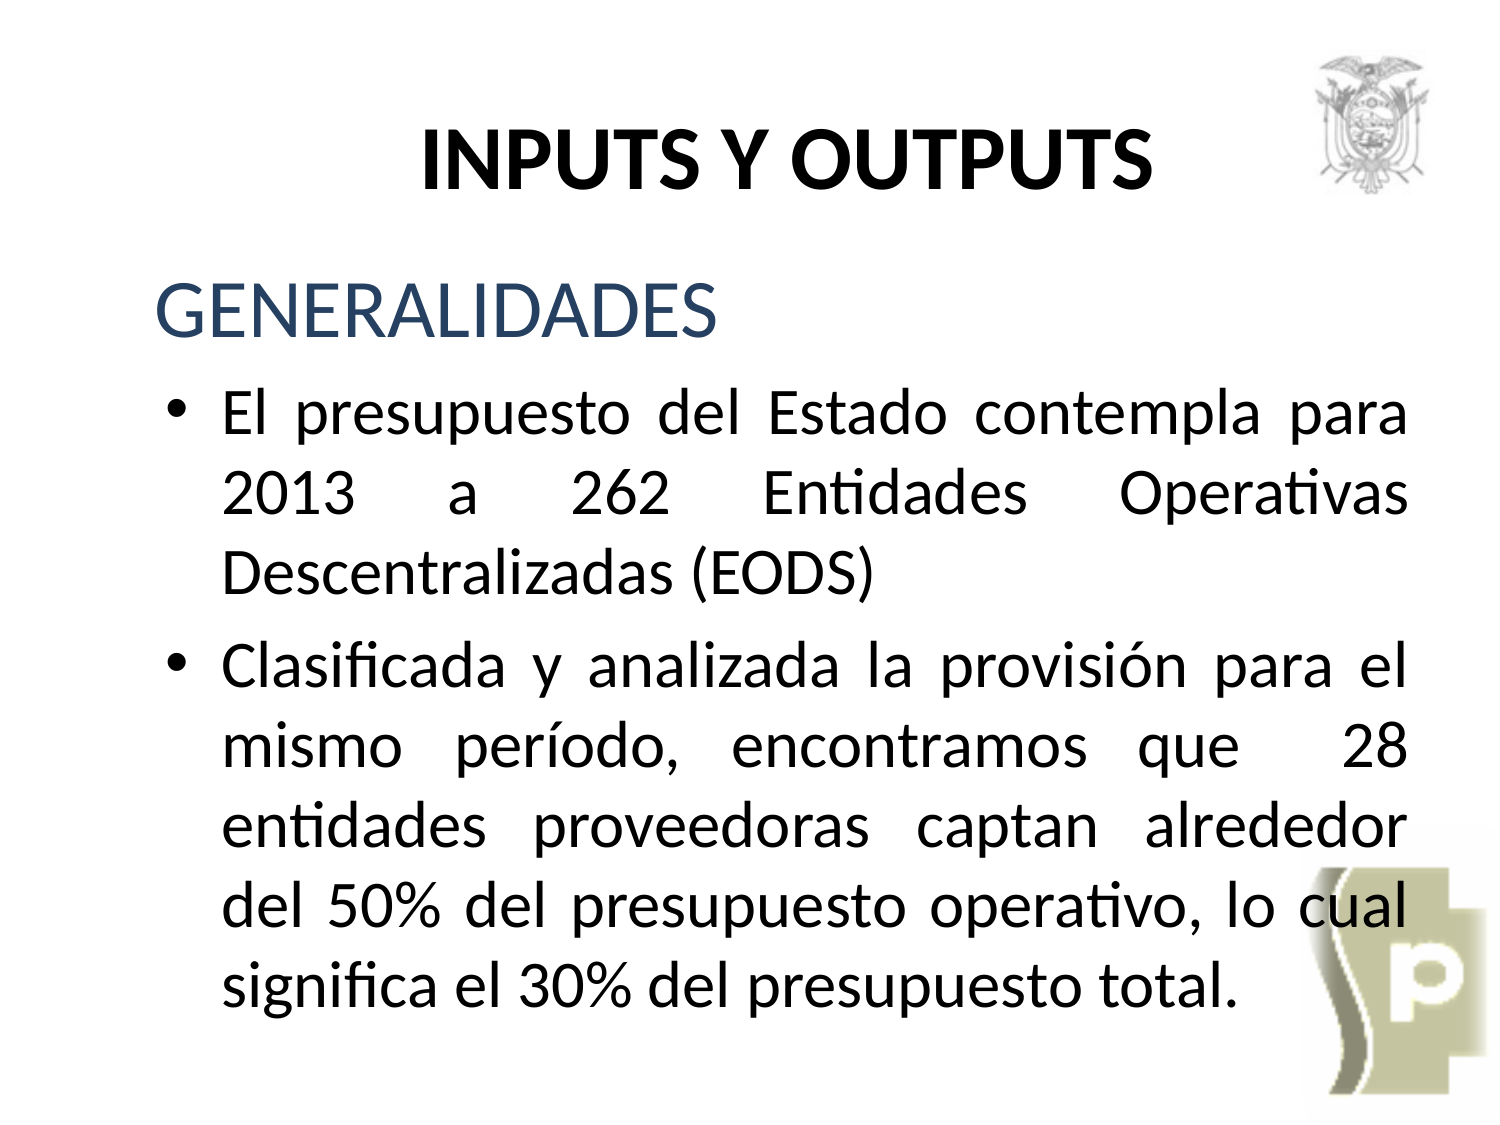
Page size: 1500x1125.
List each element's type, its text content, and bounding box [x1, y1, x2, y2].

picture [1300, 821, 1500, 1125]
list El presupuesto del Estado contempla para 2013 a 262 Entidades Operativas Descentralizadas (EODS) Clasificada y analizada la provisión para el mismo período, encontramos que 28 entidades proveedoras captan alrededor del 50% del presupuesto operativo, lo cual significa el 30% del presupuesto total. [150, 360, 1425, 1079]
picture [1312, 49, 1437, 200]
text_box INPUTS Y OUTPUTS [391, 58, 1184, 247]
title GENERALIDADES [58, 210, 816, 399]
